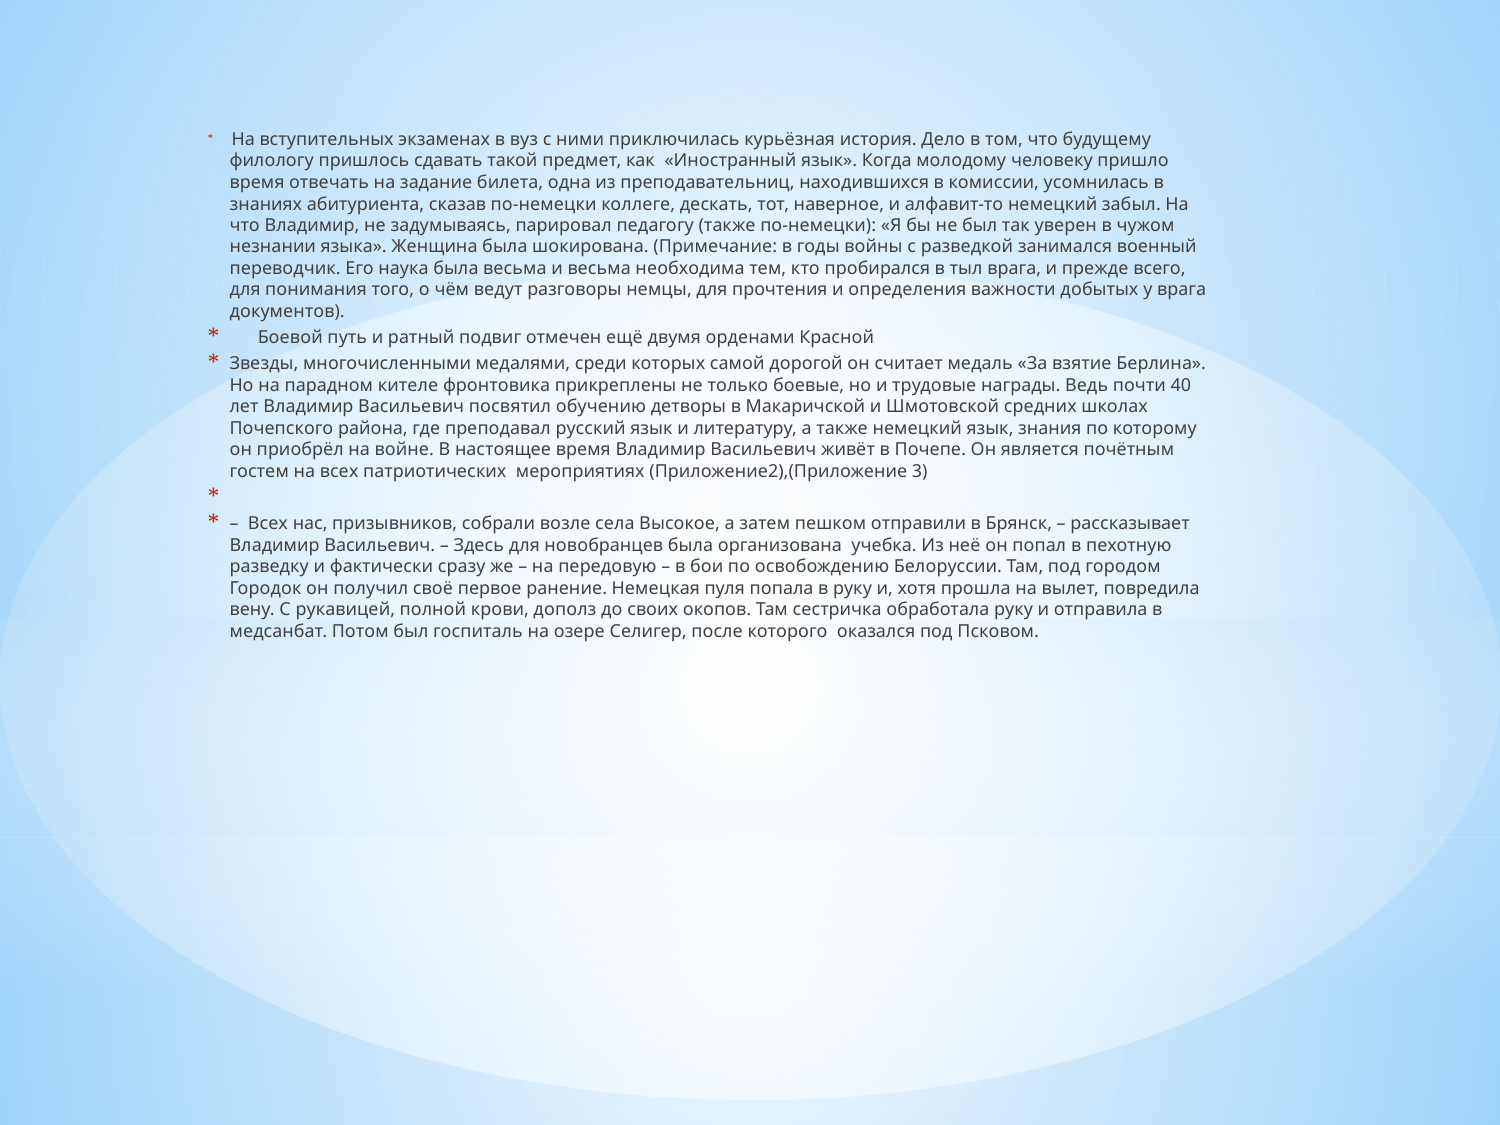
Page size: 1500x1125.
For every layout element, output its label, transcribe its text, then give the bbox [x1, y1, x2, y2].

list На вступительных экзаменах в вуз с ними приключилась курьёзная история. Дело в том, что будущему филологу пришлось сдавать такой предмет, как «Иностранный язык». Когда молодому человеку пришло время отвечать на задание билета, одна из преподавательниц, находившихся в комиссии, усомнилась в знаниях абитуриента, сказав по-немецки коллеге, дескать, тот, наверное, и алфавит-то немецкий забыл. На что Владимир, не задумываясь, парировал педагогу (также по-немецки): «Я бы не был так уверен в чужом незнании языка». Женщина была шокирована. (Примечание: в годы войны с разведкой занимался военный переводчик. Его наука была весьма и весьма необходима тем, кто пробирался в тыл врага, и прежде всего, для понимания того, о чём ведут разговоры немцы, для прочтения и определения важности добытых у врага документов). Боевой путь и ратный подвиг отмечен ещё двумя орденами Красной Звезды, многочисленными медалями, среди которых самой дорогой он считает медаль «За взятие Берлина». Но на парадном кителе фронтовика прикреплены не только боевые, но и трудовые награды. Ведь почти 40 лет Владимир Васильевич посвятил обучению детворы в Макаричской и Шмотовской средних школах Почепского района, где преподавал русский язык и литературу, а также немецкий язык, знания по которому он приобрёл на войне. В настоящее время Владимир Васильевич живёт в Почепе. Он является почётным гостем на всех патриотических мероприятиях (Приложение2),(Приложение 3) – Всех нас, призывников, собрали возле села Высокое, а затем пешком отправили в Брянск, – рассказывает Владимир Васильевич. – Здесь для новобранцев была организована учебка. Из неё он попал в пехотную разведку и фактически сразу же – на передовую – в бои по освобождению Белоруссии. Там, под городом Городок он получил своё первое ранение. Немецкая пуля попала в руку и, хотя прошла на вылет, повредила вену. С рукавицей, полной крови, дополз до своих окопов. Там сестричка обработала руку и отправила в медсанбат. Потом был госпиталь на озере Селигер, после которого оказался под Псковом. [187, 120, 1238, 690]
